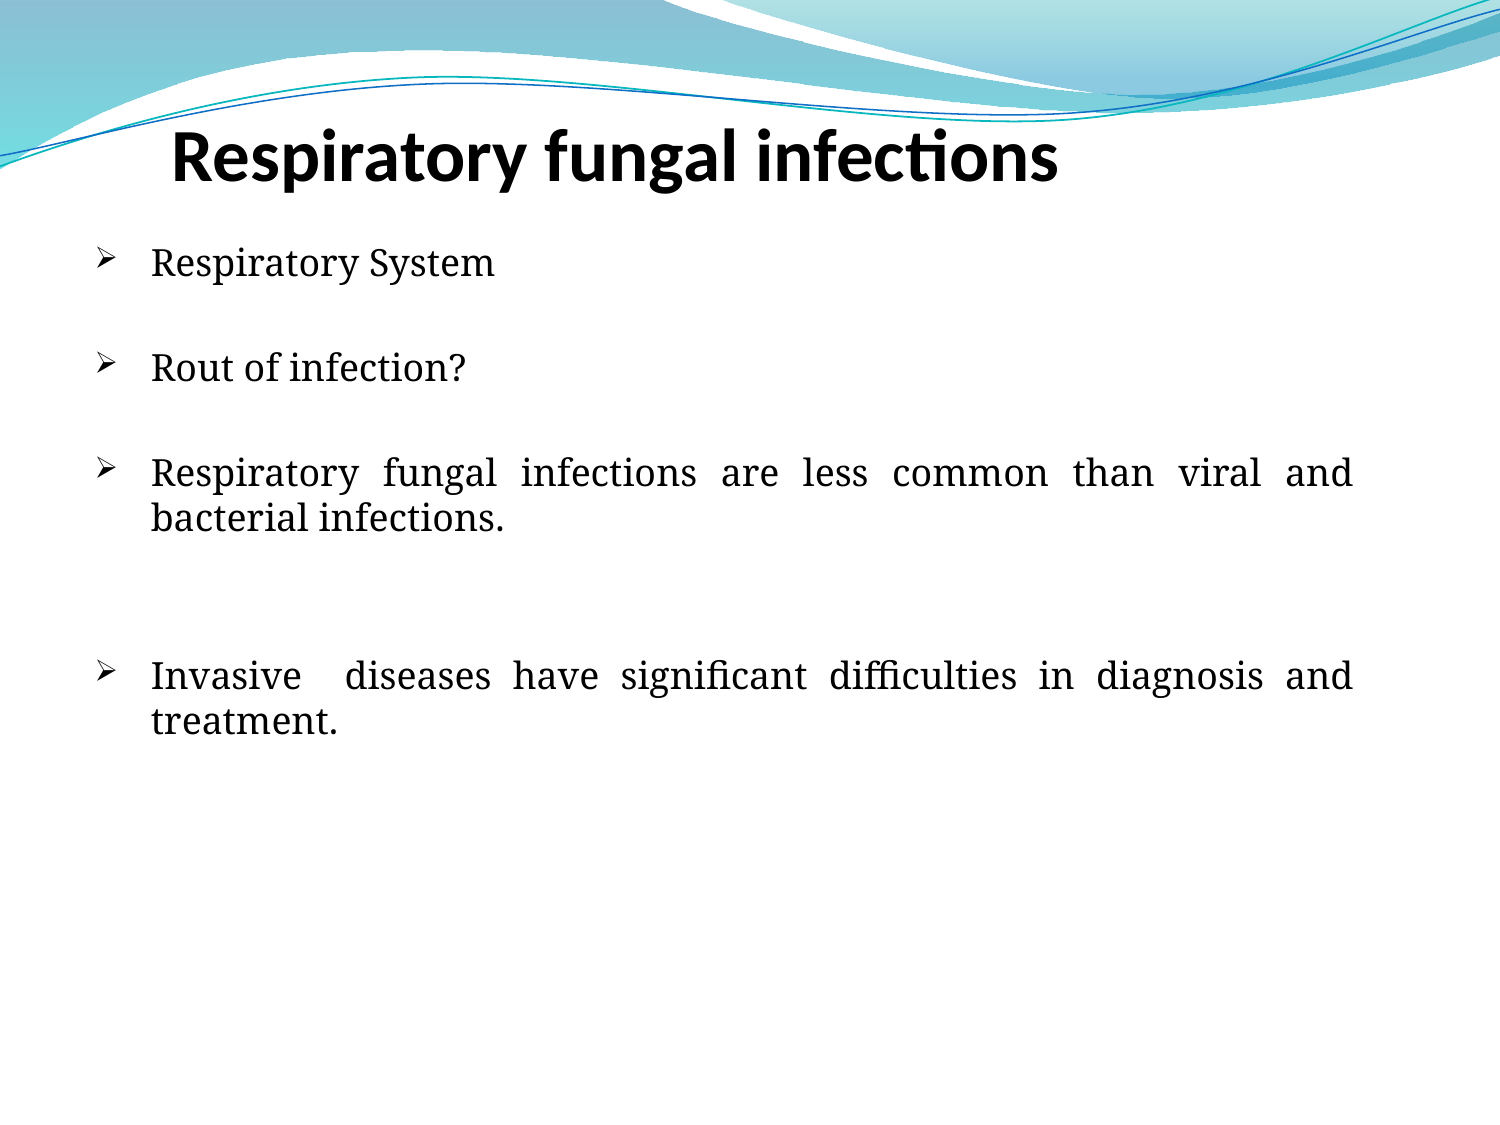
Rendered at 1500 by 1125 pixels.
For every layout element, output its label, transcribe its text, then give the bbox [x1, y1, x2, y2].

list Respiratory System Rout of infection? Respiratory fungal infections are less common than viral and bacterial infections. Invasive diseases have significant difficulties in diagnosis and treatment. [86, 231, 1362, 894]
title Respiratory fungal infections [171, 54, 1447, 197]
